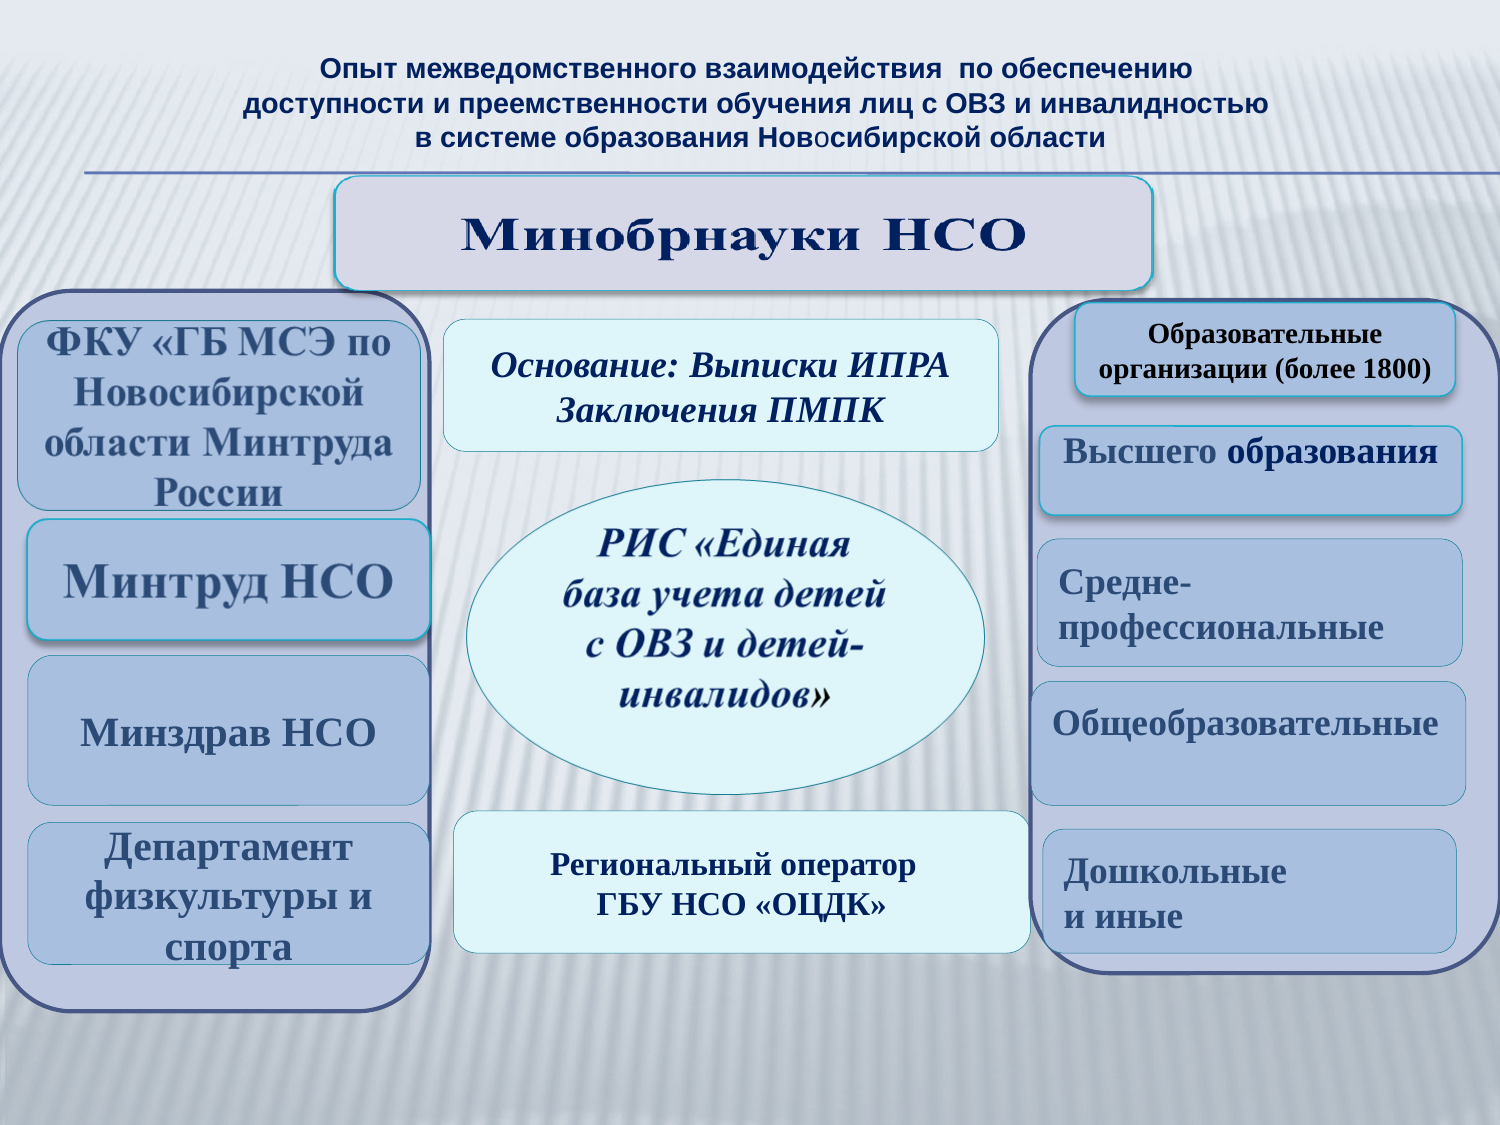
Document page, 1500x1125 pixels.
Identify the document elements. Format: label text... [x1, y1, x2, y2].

text_box Высшего образования [1039, 425, 1463, 516]
text_box [32, 288, 314, 300]
text_box Минздрав НСО [27, 674, 430, 806]
text_box Основание: Выписки ИПРА Заключения ПМПК [443, 321, 999, 452]
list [17, 302, 430, 514]
text_box Региональный оператор ГБУ НСО «ОЦДК» [453, 810, 1031, 954]
text_box [1028, 297, 1500, 976]
picture [466, 479, 985, 796]
text_box Образовательные организации (более 1800) [1074, 302, 1456, 397]
text_box Департамент физкультуры и спорта [27, 822, 430, 965]
text_box [0, 326, 432, 1014]
text_box Общеобразовательные [1031, 681, 1466, 806]
text_box Дошкольные и иные [1042, 829, 1457, 954]
picture [17, 514, 440, 656]
text_box Средне-профессиональные [1037, 538, 1463, 667]
picture [324, 172, 1164, 303]
title Опыт межведомственного взаимодействия по обеспечению доступности и преемственности обучения лиц с ОВЗ и инвалидностью в системе образования Новосибирской области [0, 7, 1475, 197]
